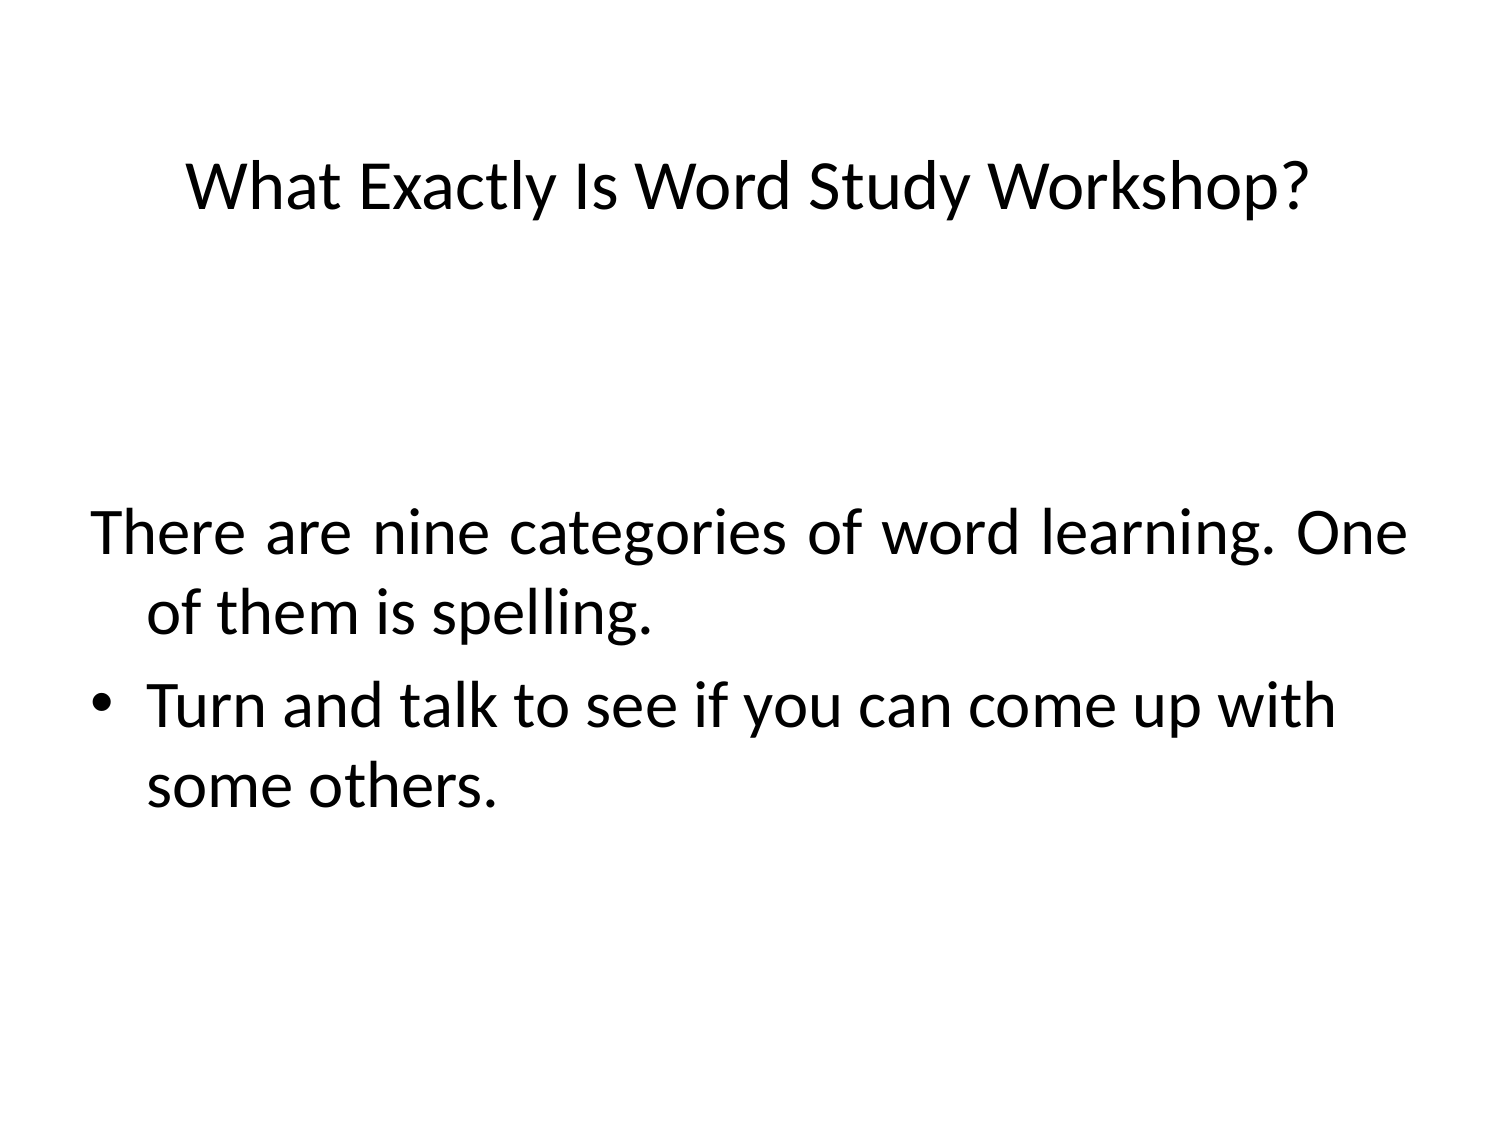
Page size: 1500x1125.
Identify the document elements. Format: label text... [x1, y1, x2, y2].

list There are nine categories of word learning. One of them is spelling. Turn and talk to see if you can come up with some others. [75, 293, 1425, 1005]
title What Exactly Is Word Study Workshop? [75, 45, 1425, 233]
